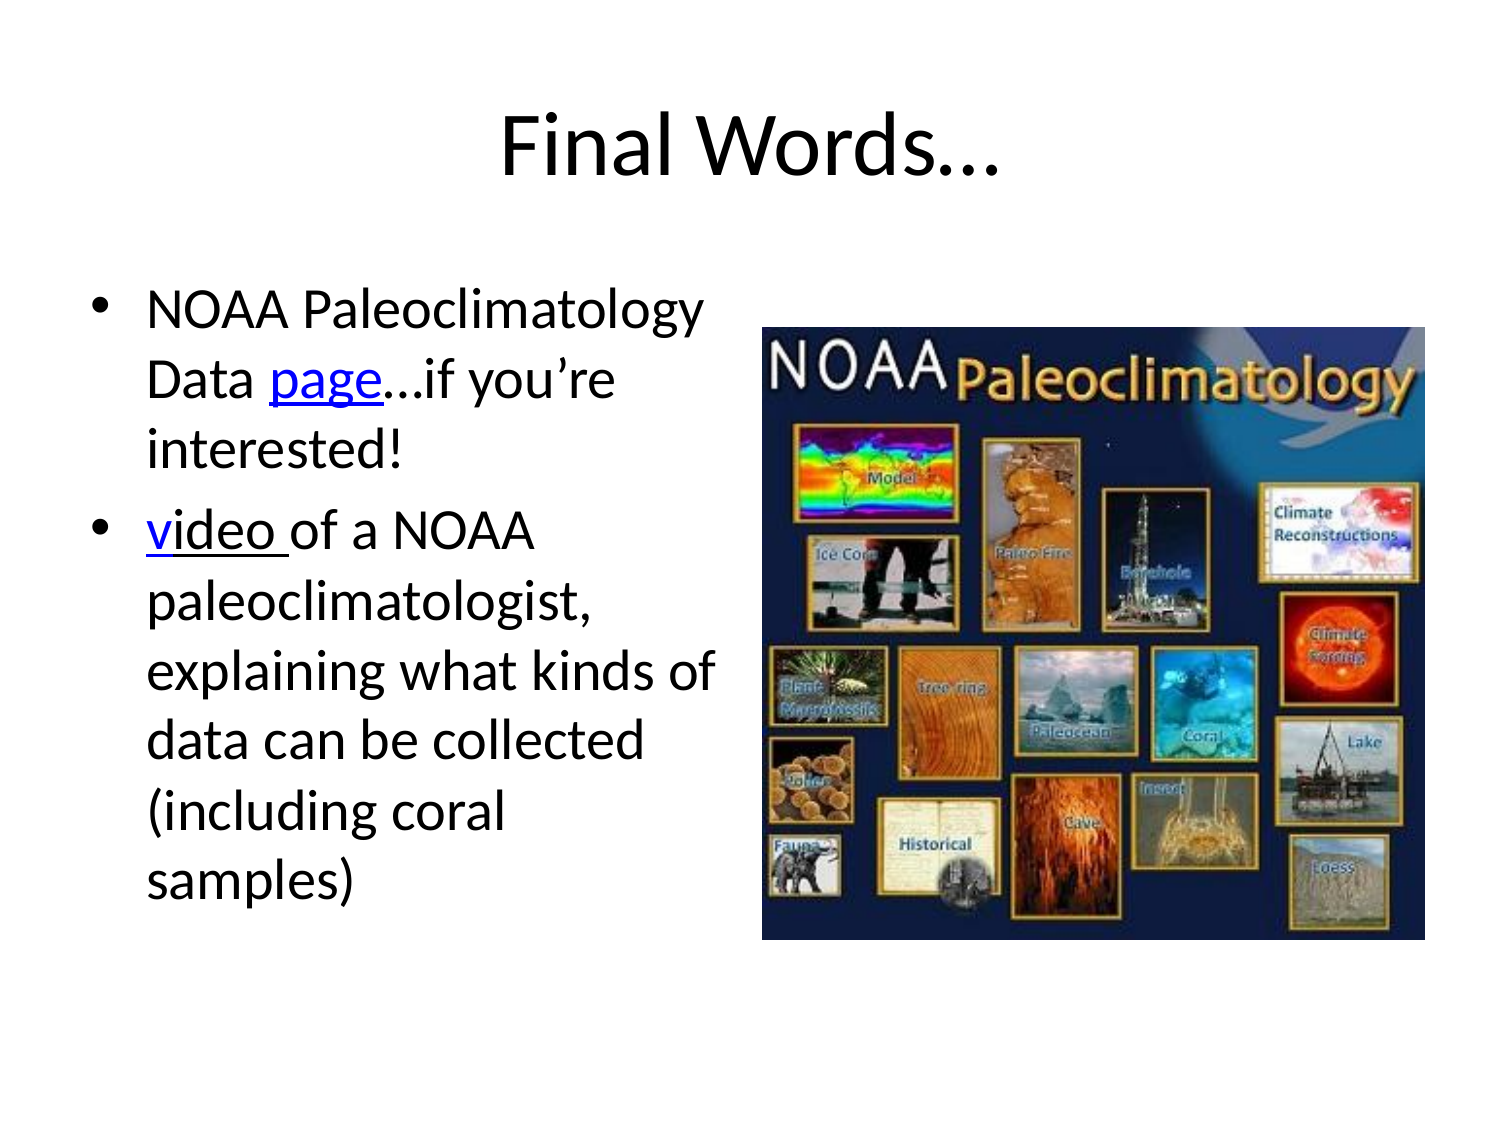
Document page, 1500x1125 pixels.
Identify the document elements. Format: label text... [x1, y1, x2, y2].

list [762, 262, 1426, 1006]
title Final Words… [75, 45, 1425, 233]
list NOAA Paleoclimatology Data page…if you’re interested! video of a NOAA paleoclimatologist, explaining what kinds of data can be collected (including coral samples) [75, 262, 738, 1005]
